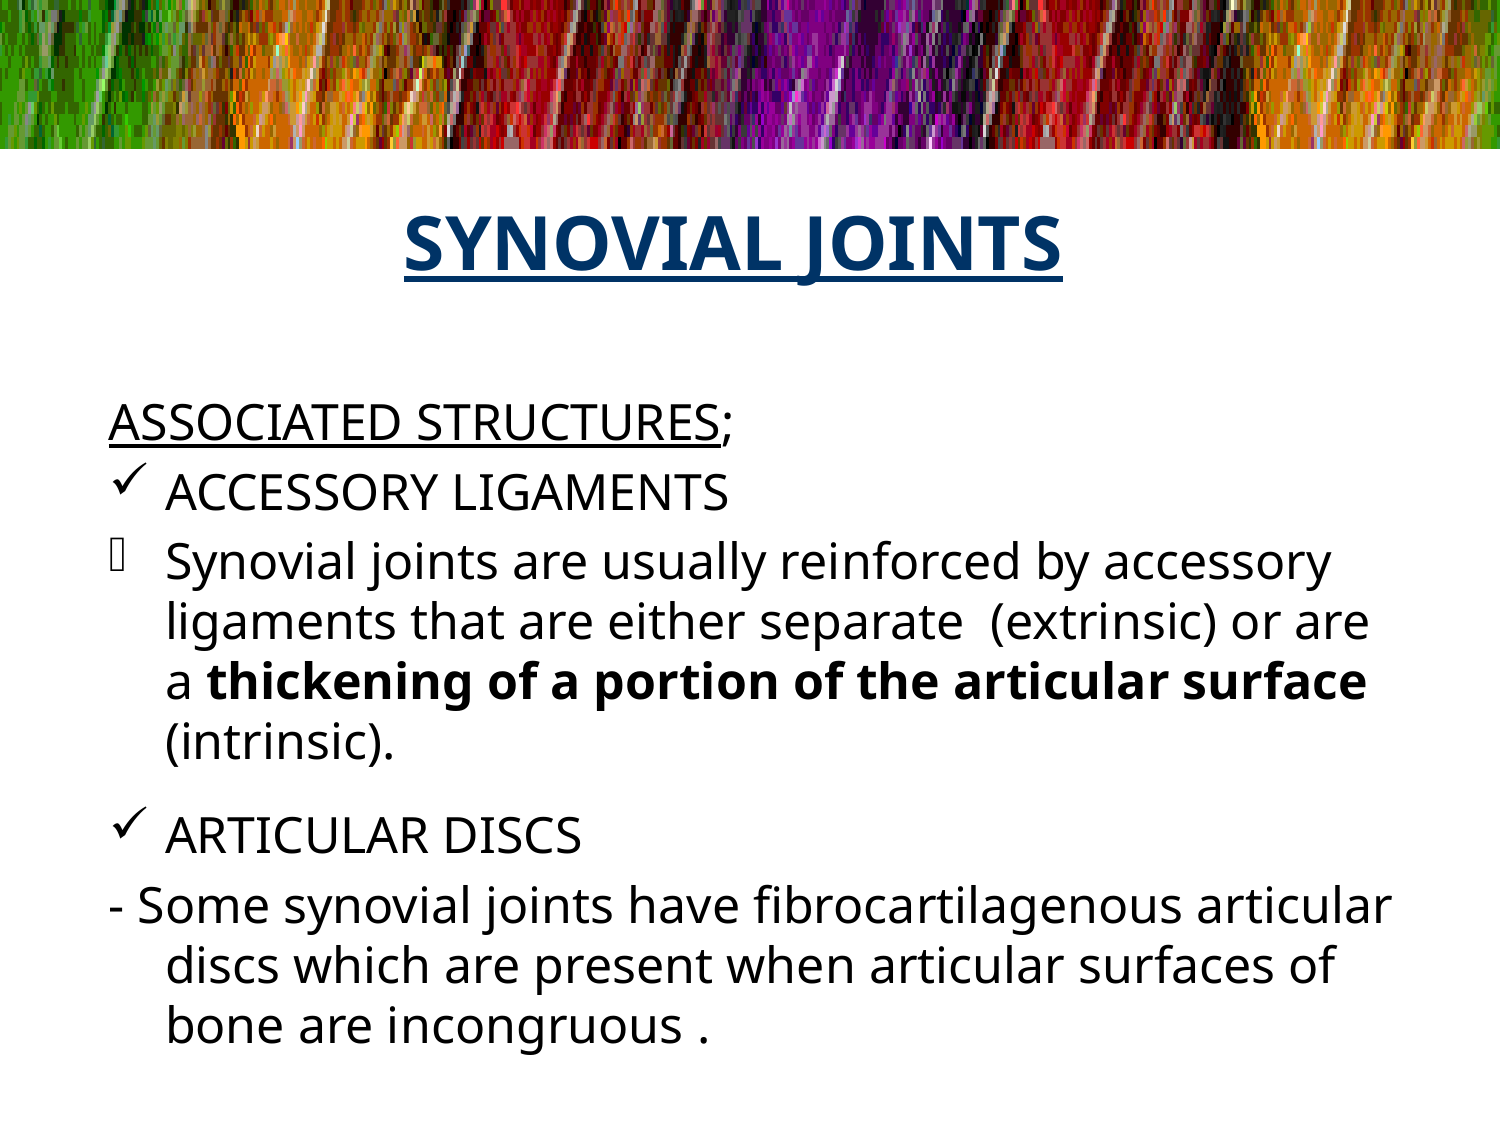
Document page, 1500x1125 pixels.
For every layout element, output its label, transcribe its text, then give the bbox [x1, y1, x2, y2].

title SYNOVIAL JOINTS [58, 175, 1409, 306]
picture [0, 0, 1500, 149]
list ASSOCIATED STRUCTURES; ACCESSORY LIGAMENTS Synovial joints are usually reinforced by accessory ligaments that are either separate (extrinsic) or are a thickening of a portion of the articular surface (intrinsic). ARTICULAR DISCS - Some synovial joints have fibrocartilagenous articular discs which are present when articular surfaces of bone are incongruous . [93, 382, 1419, 1125]
